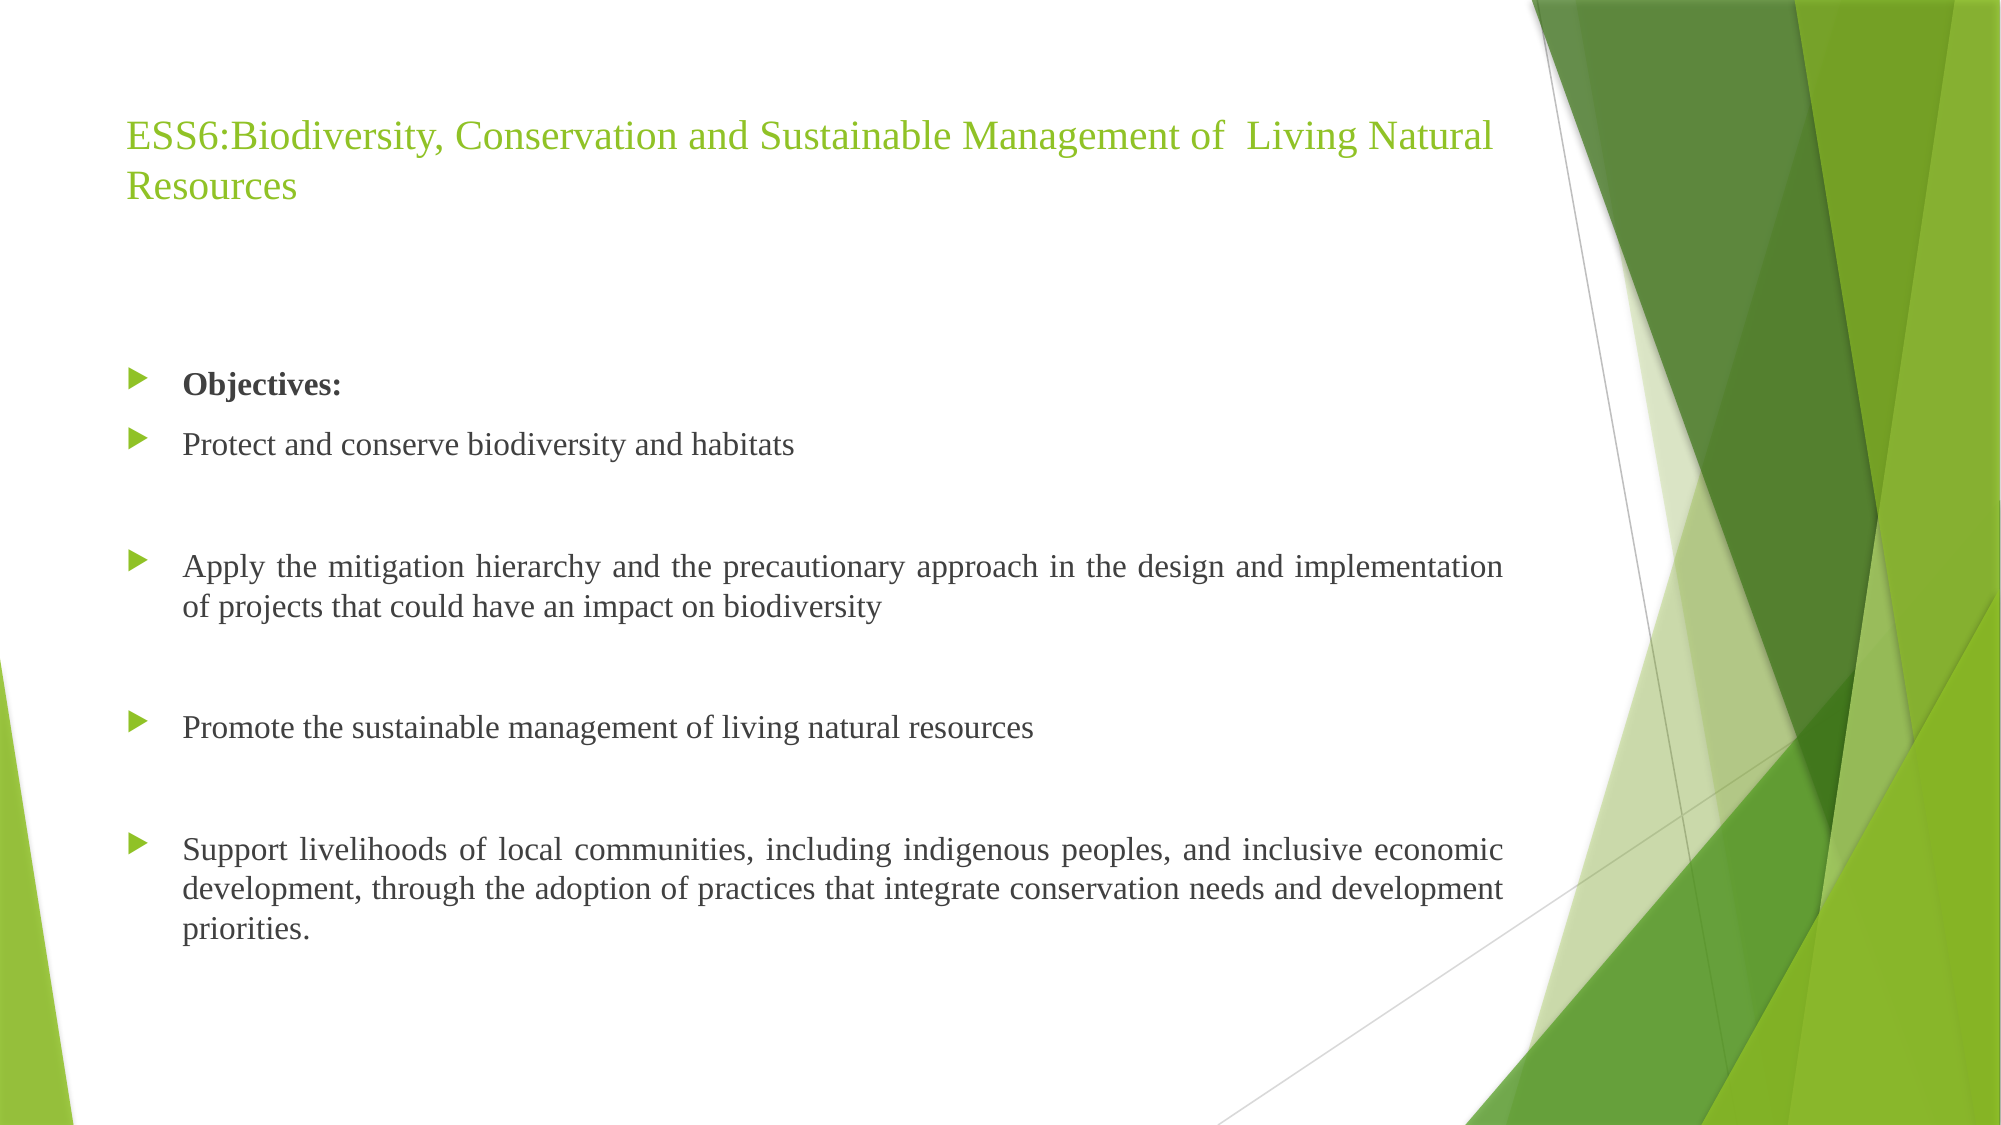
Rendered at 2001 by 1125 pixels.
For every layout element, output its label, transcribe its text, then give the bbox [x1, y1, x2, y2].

title ESS6:Biodiversity, Conservation and Sustainable Management of Living Natural Resources [111, 99, 1522, 317]
list Objectives: Protect and conserve biodiversity and habitats Apply the mitigation hierarchy and the precautionary approach in the design and implementation of projects that could have an impact on biodiversity Promote the sustainable management of living natural resources Support livelihoods of local communities, including indigenous peoples, and inclusive economic development, through the adoption of practices that integrate conservation needs and development priorities. [111, 354, 1522, 992]
